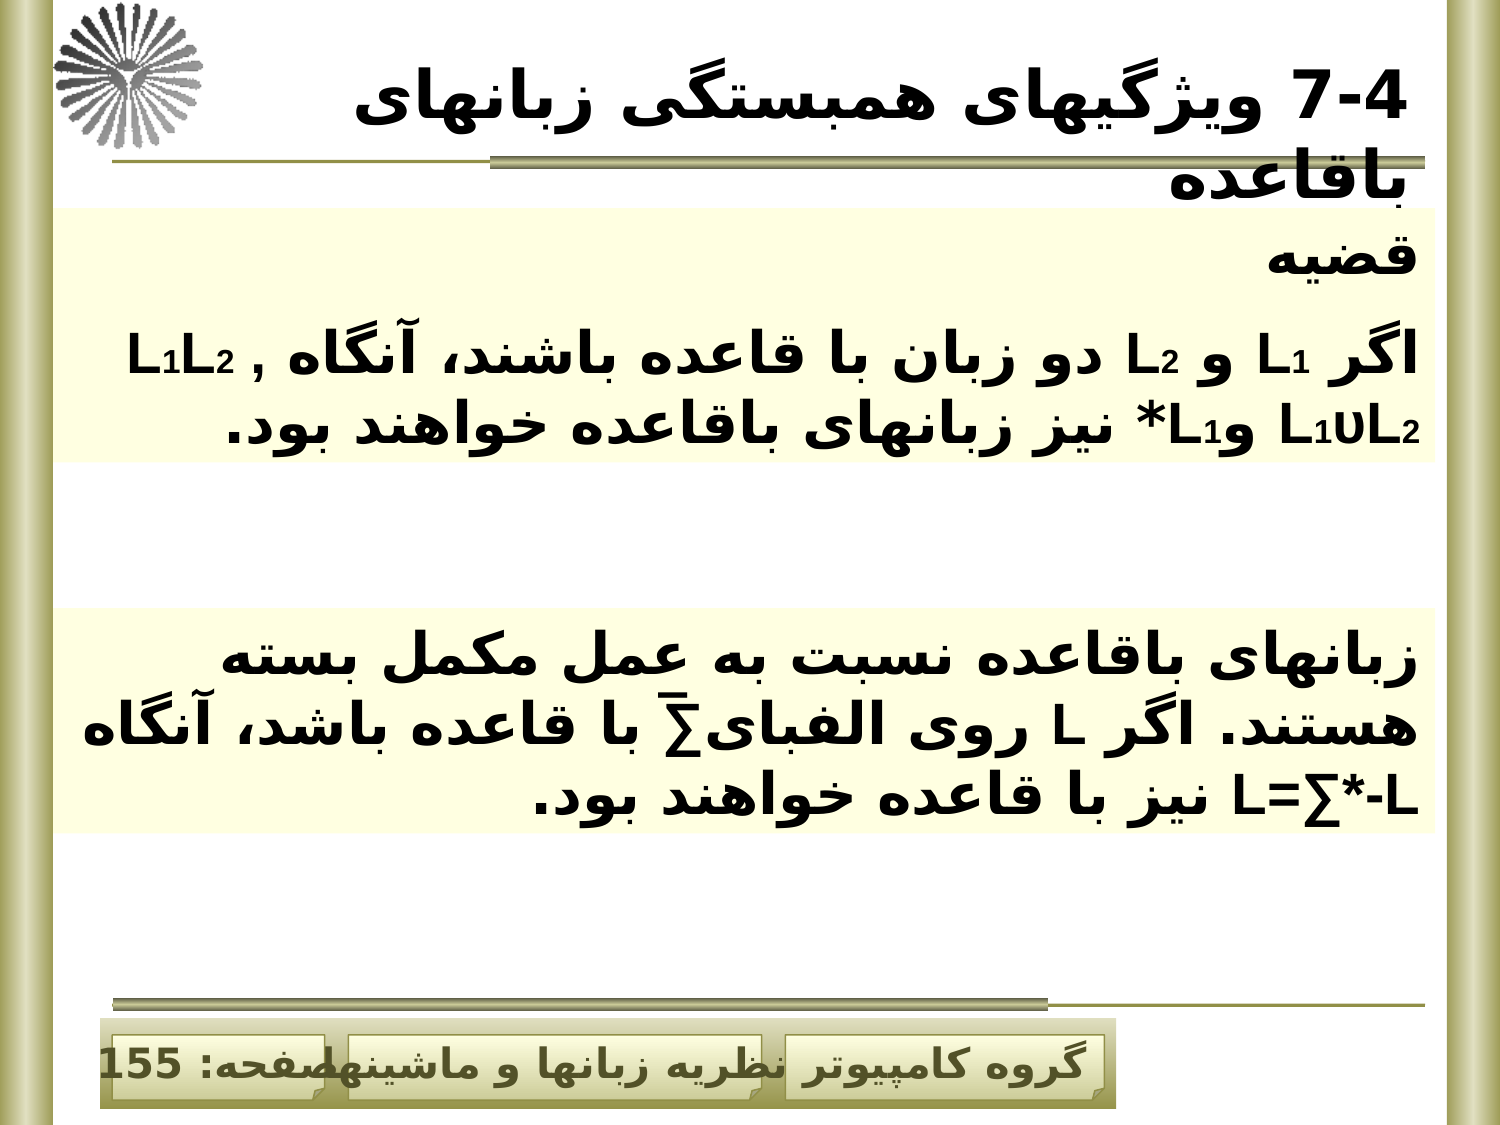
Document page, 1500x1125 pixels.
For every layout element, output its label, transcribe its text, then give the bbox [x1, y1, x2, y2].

text_box 7-4 ویژگیهای همبستگی زبانهای باقاعده [161, 44, 1426, 208]
text_box قضیه اگر L1 و L2 دو زبان با قاعده باشند، آنگاه L1L2 , L1υL2 وL1* نیز زبانهای باقاعده خواهند بود. [53, 208, 1436, 463]
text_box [52, 607, 1436, 764]
